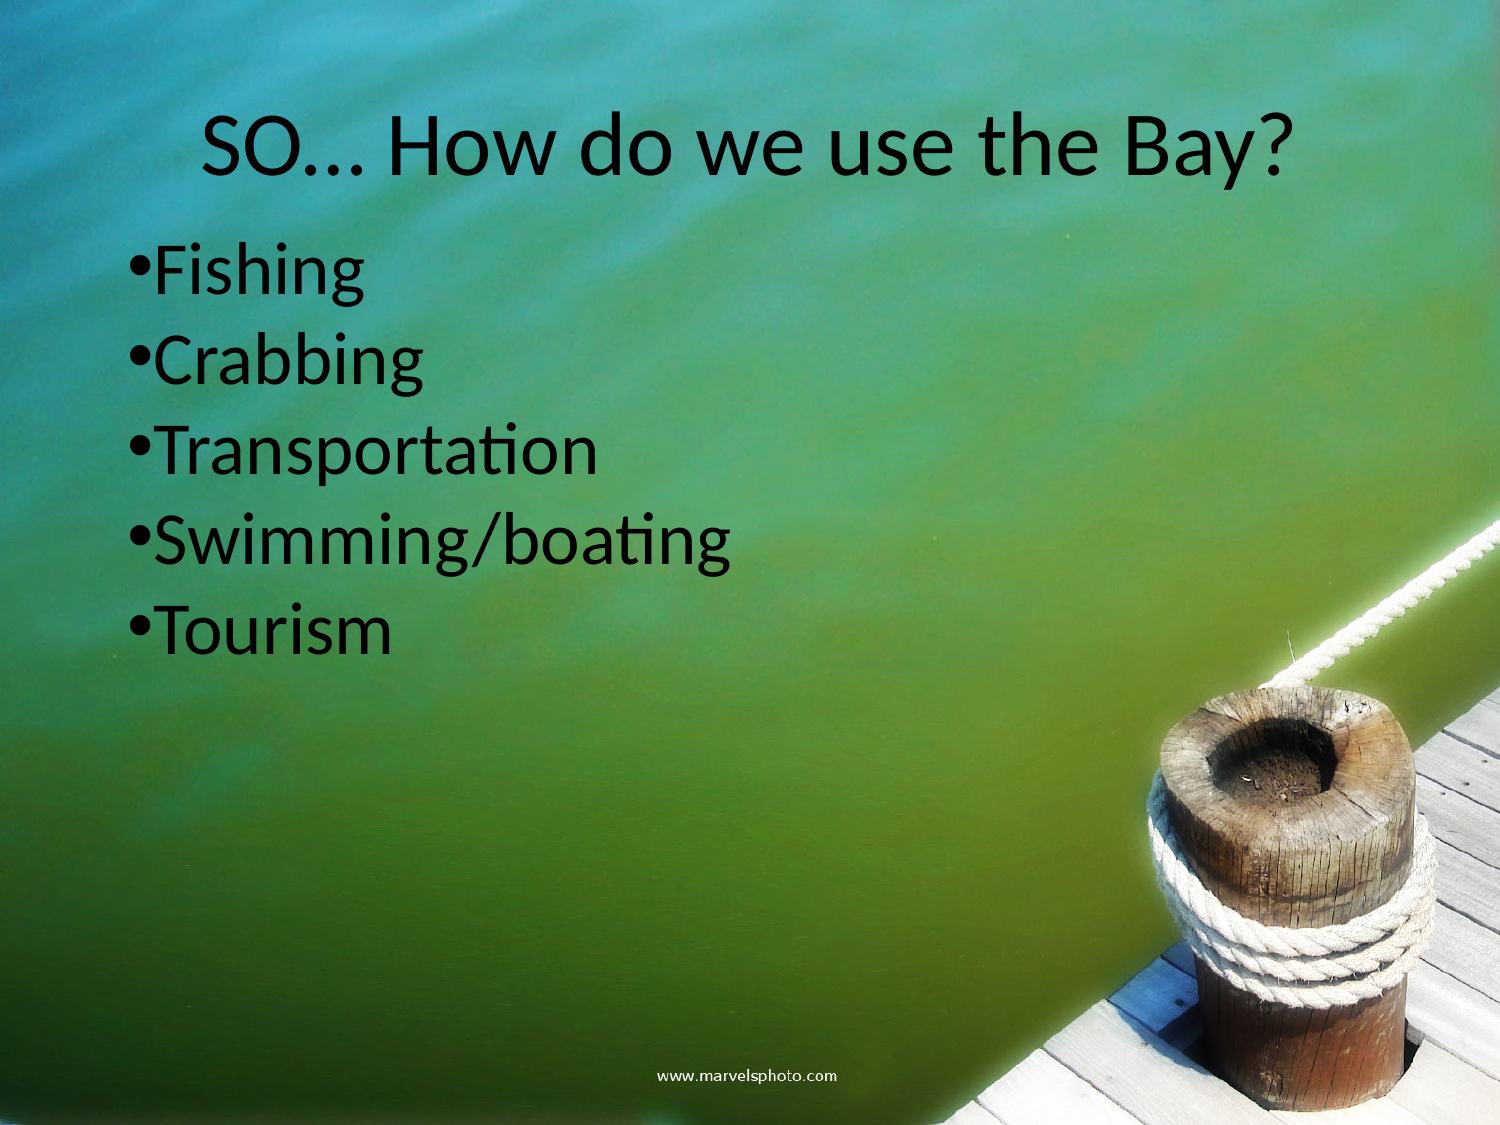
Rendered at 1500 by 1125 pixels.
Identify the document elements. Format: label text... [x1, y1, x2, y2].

text_box Fishing Crabbing Transportation Swimming/boating Tourism [112, 212, 875, 723]
picture [0, 0, 1500, 1125]
title SO… How do we use the Bay? [75, 45, 1425, 233]
